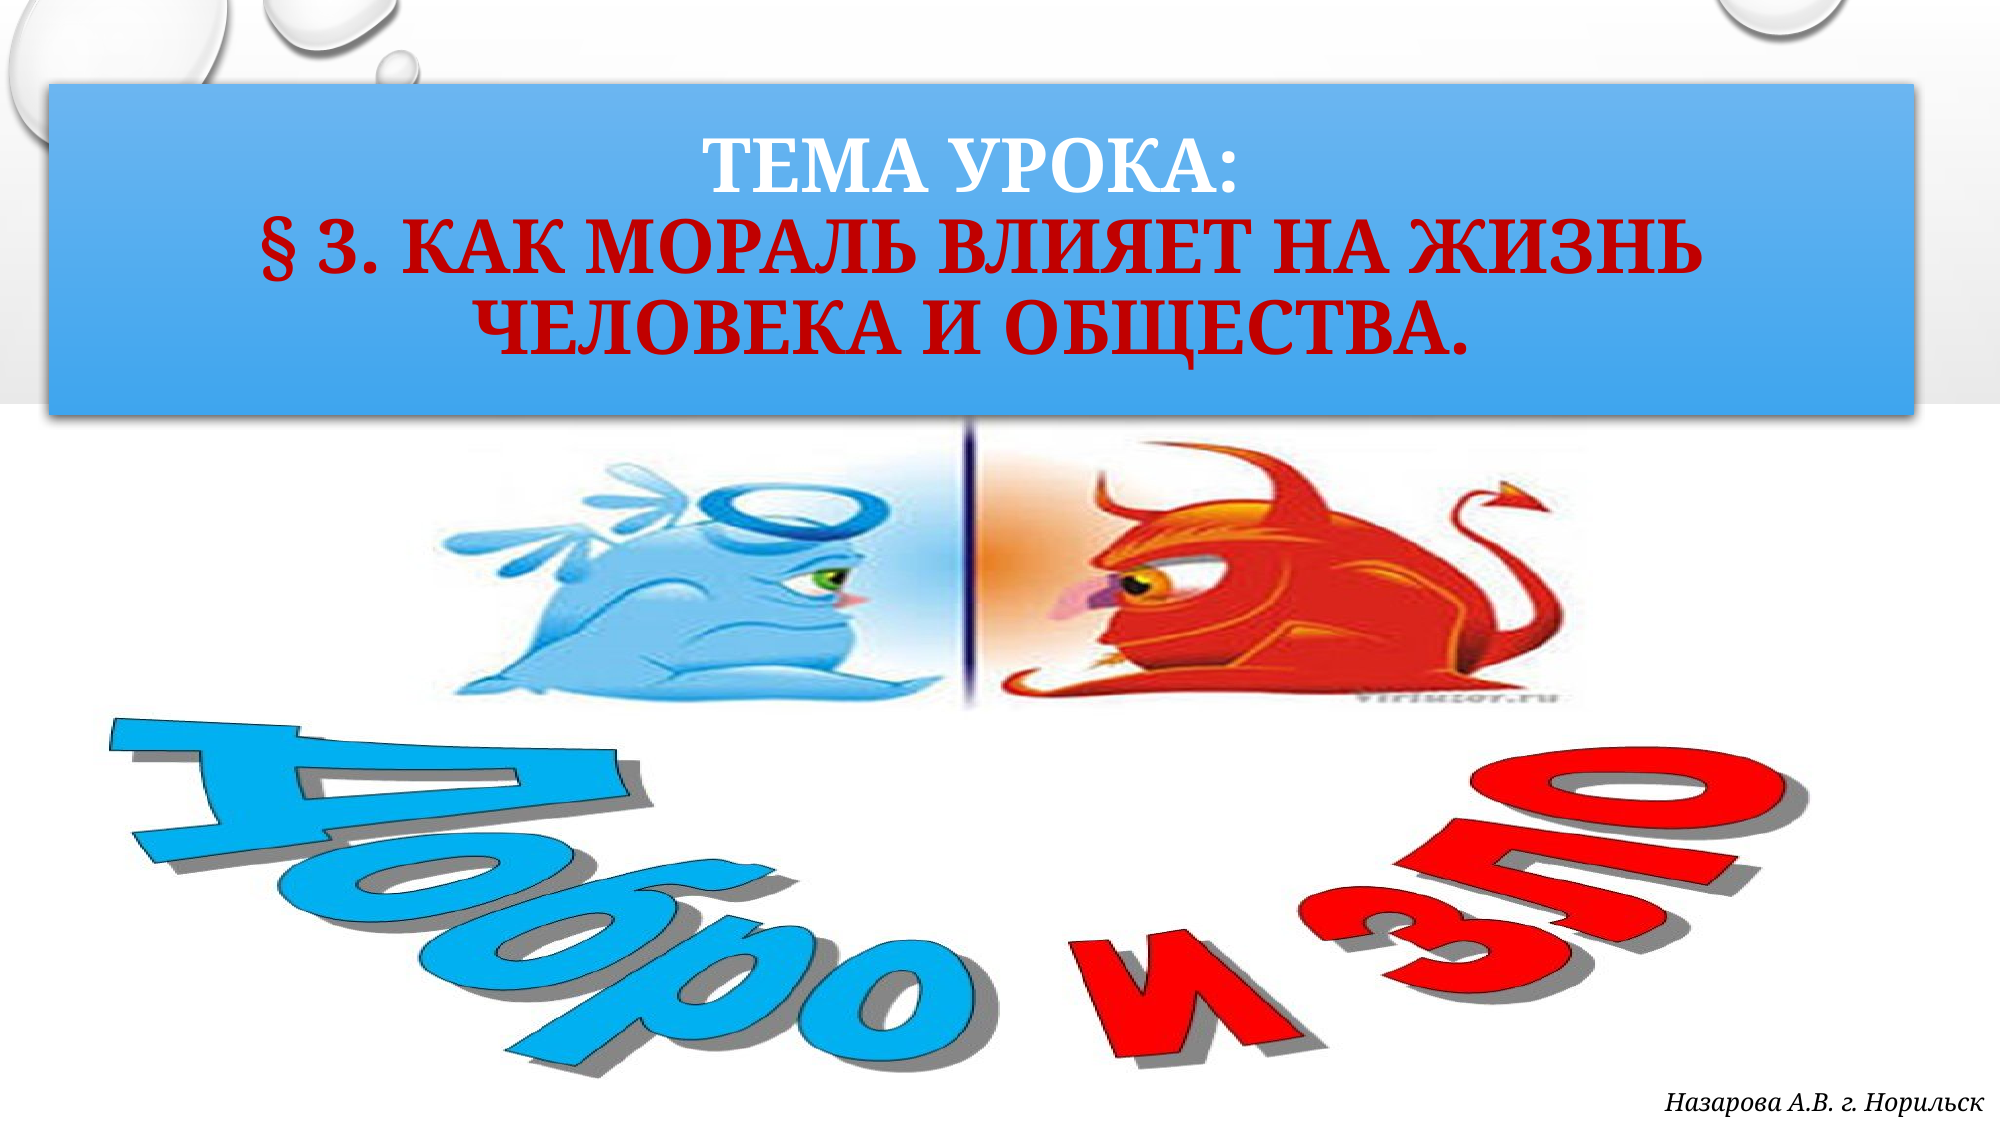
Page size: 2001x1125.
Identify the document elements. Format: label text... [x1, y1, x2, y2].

title Тема урока: § 3. Как мораль влияет на жизнь человека и общества. [49, 84, 1914, 403]
picture [0, 0, 2000, 1125]
